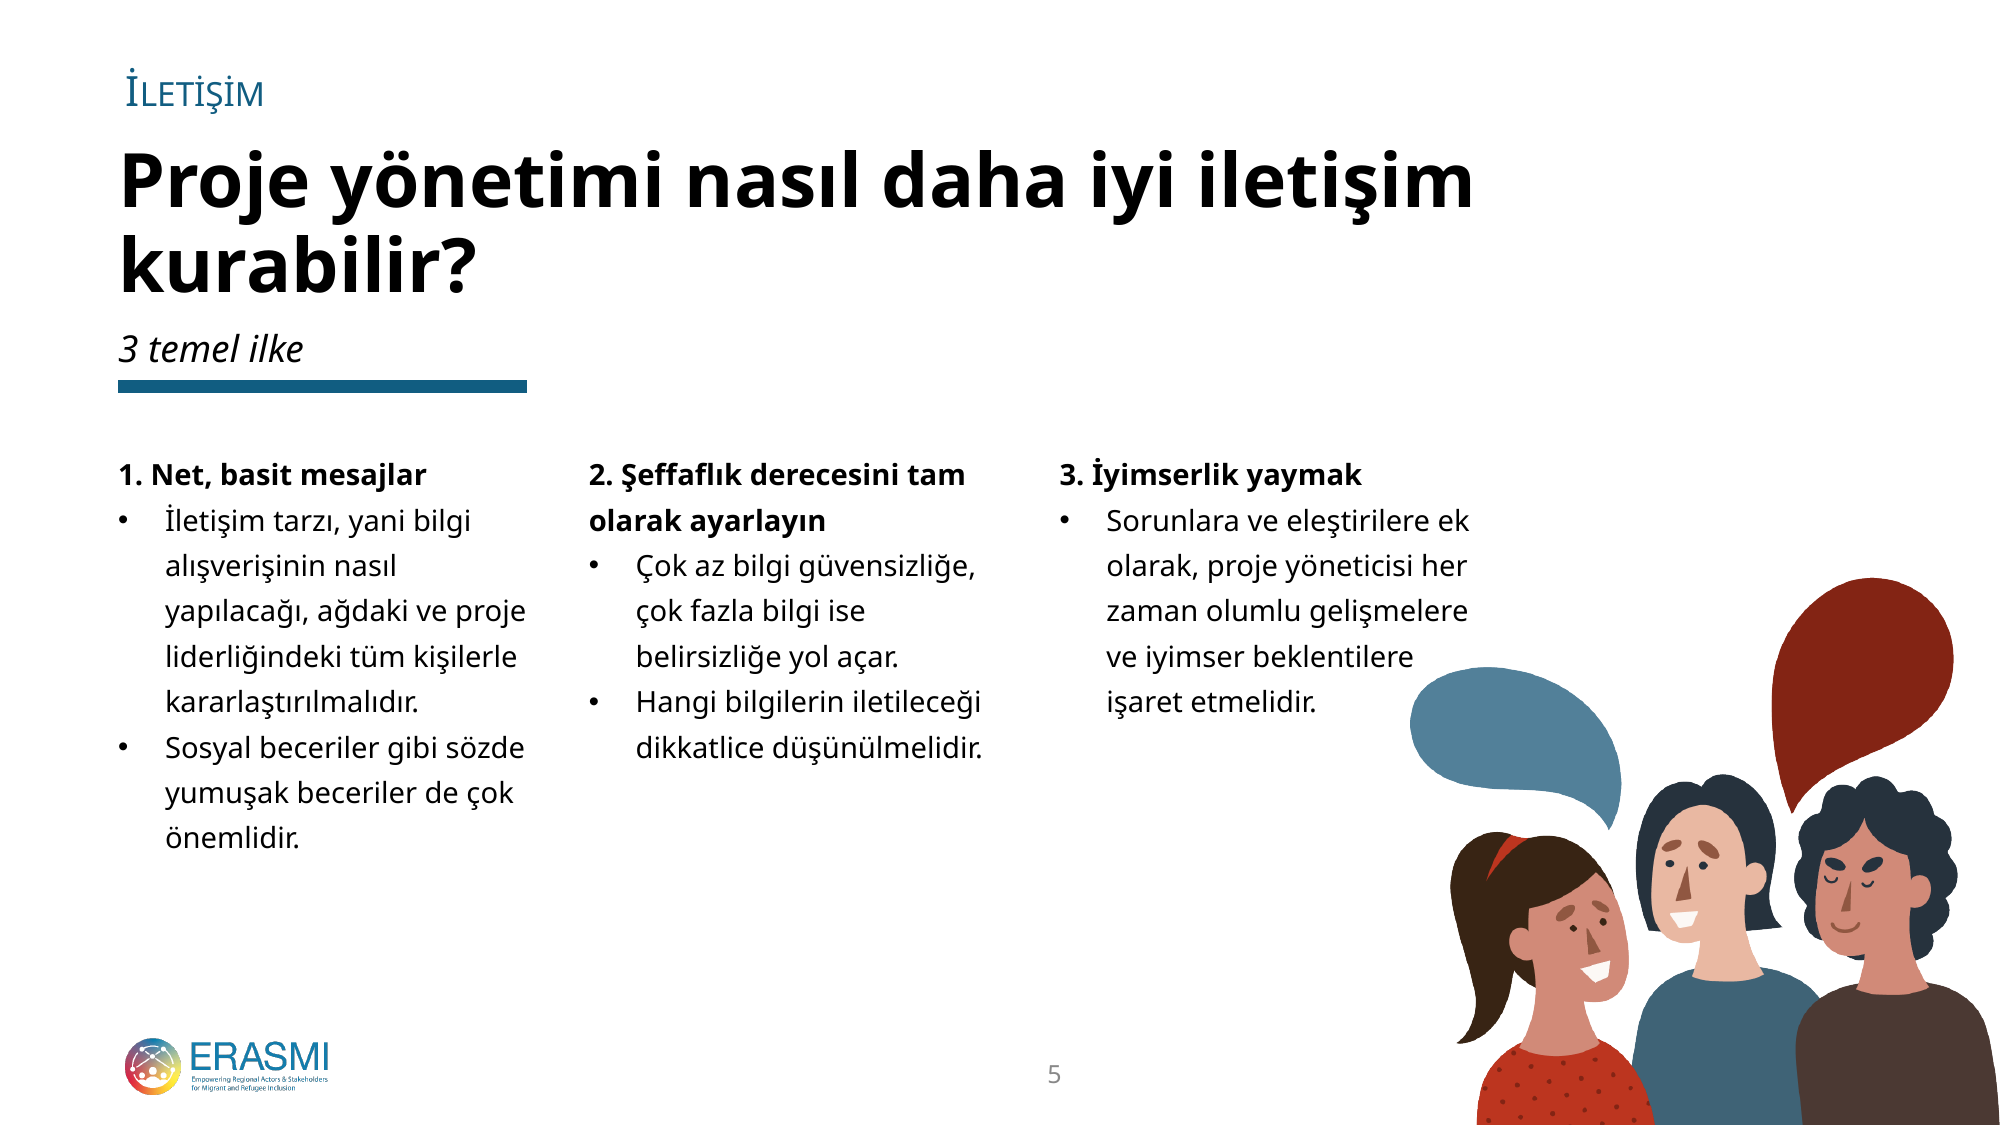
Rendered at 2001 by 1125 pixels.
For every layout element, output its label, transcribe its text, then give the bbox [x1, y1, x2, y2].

picture [118, 1035, 332, 1098]
list 3 temel ilke [117, 311, 528, 371]
title Proje yönetimi nasıl daha iyi iletişim kurabilir? [117, 138, 1856, 297]
list 1. Net, basit mesajlar İletişim tarzı, yani bilgi alışverişinin nasıl yapılacağı, ağdaki ve proje liderliğindeki tüm kişilerle kararlaştırılmalıdır. Sosyal beceriler gibi sözde yumuşak beceriler de çok önemlidir. 2. Şeffaflık derecesini tam olarak ayarlayın Çok az bilgi güvensizliğe, çok fazla bilgi ise belirsizliğe yol açar. Hangi bilgilerin iletileceği dikkatlice düşünülmelidir. 3. İyimserlik yaymak Sorunlara ve eleştirilere ek olarak, proje yöneticisi her zaman olumlu gelişmelere ve iyimser beklentilere işaret etmelidir. [117, 445, 1472, 1000]
picture [1410, 577, 2000, 1125]
